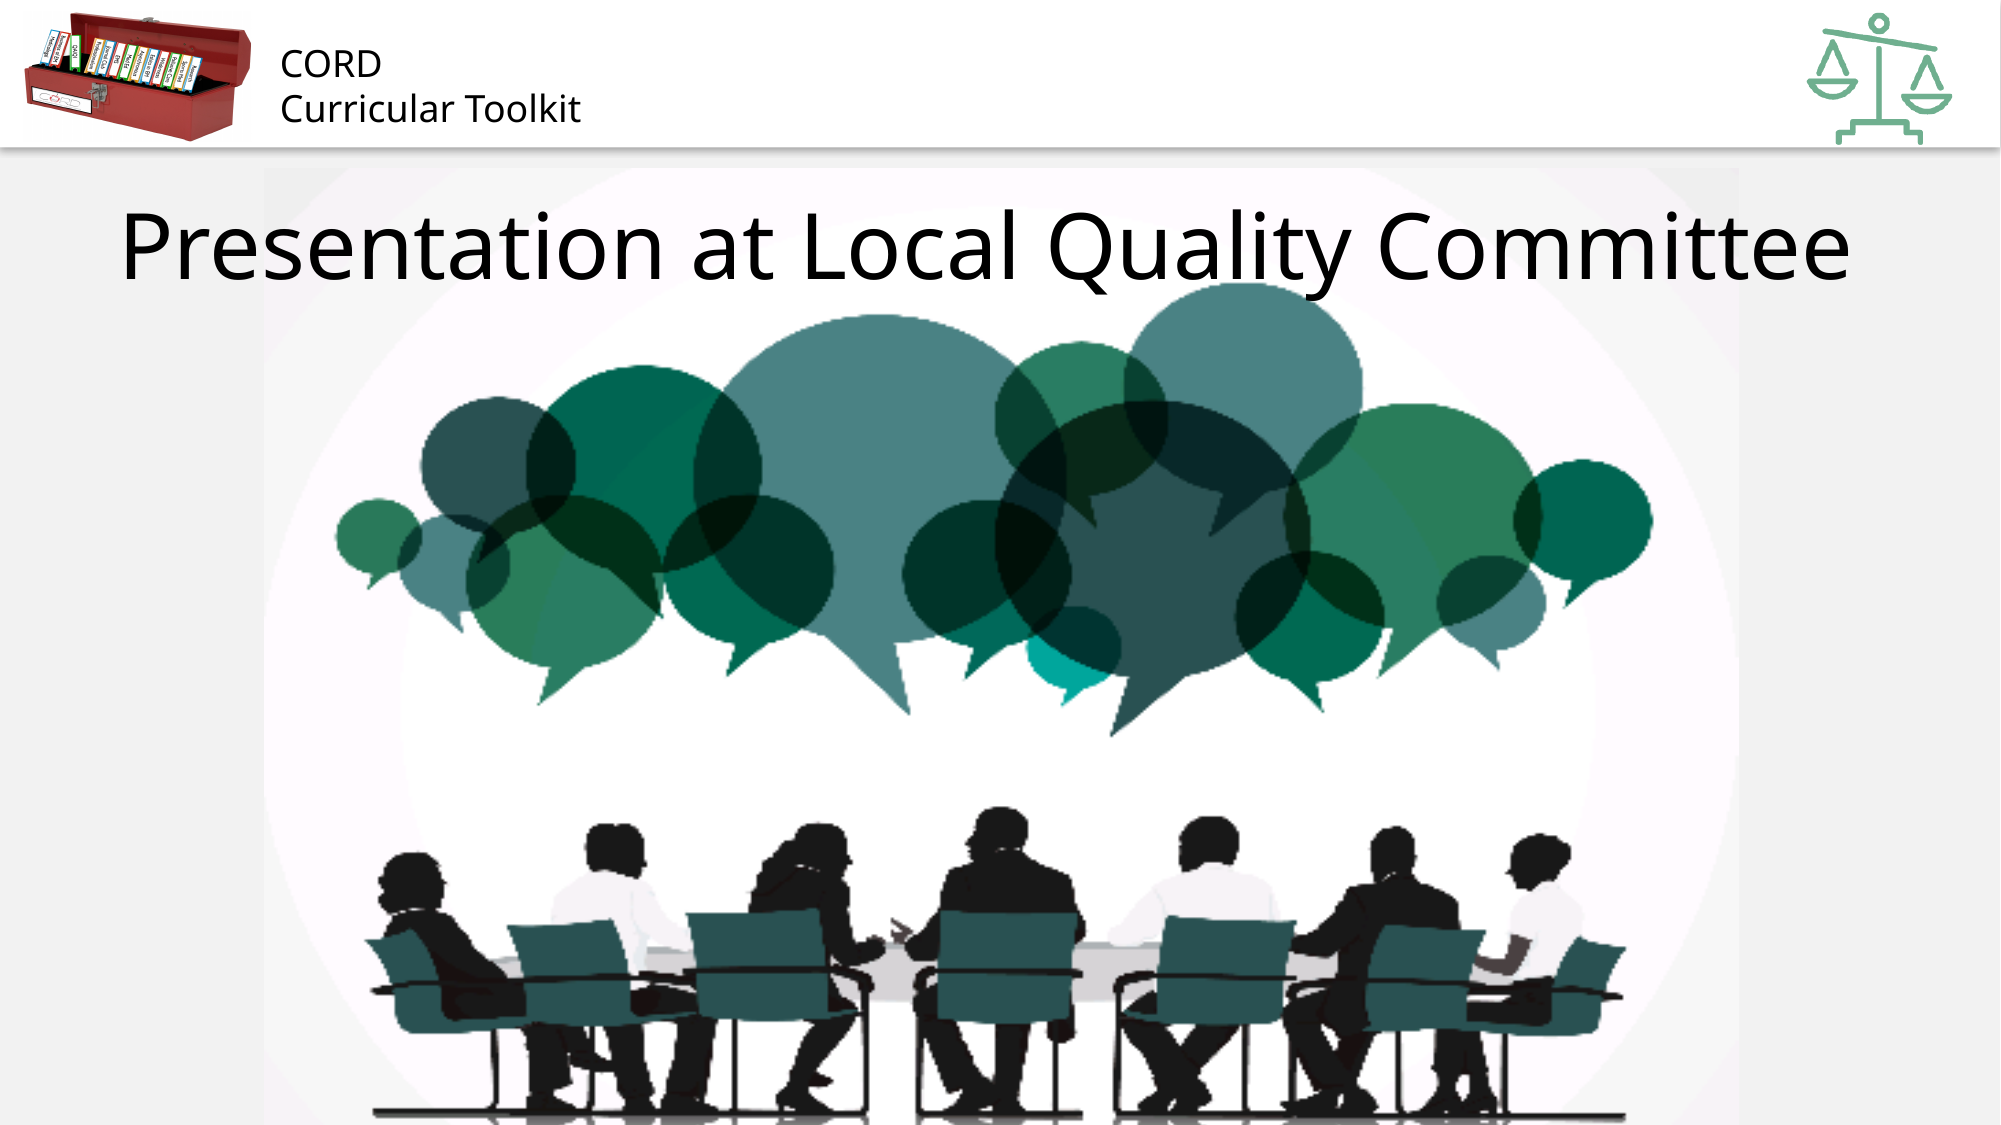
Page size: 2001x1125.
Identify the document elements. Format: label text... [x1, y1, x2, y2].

picture [263, 168, 1740, 1125]
picture [1796, 0, 1961, 161]
text_box Presentation at Local Quality Committee [86, 149, 1887, 337]
